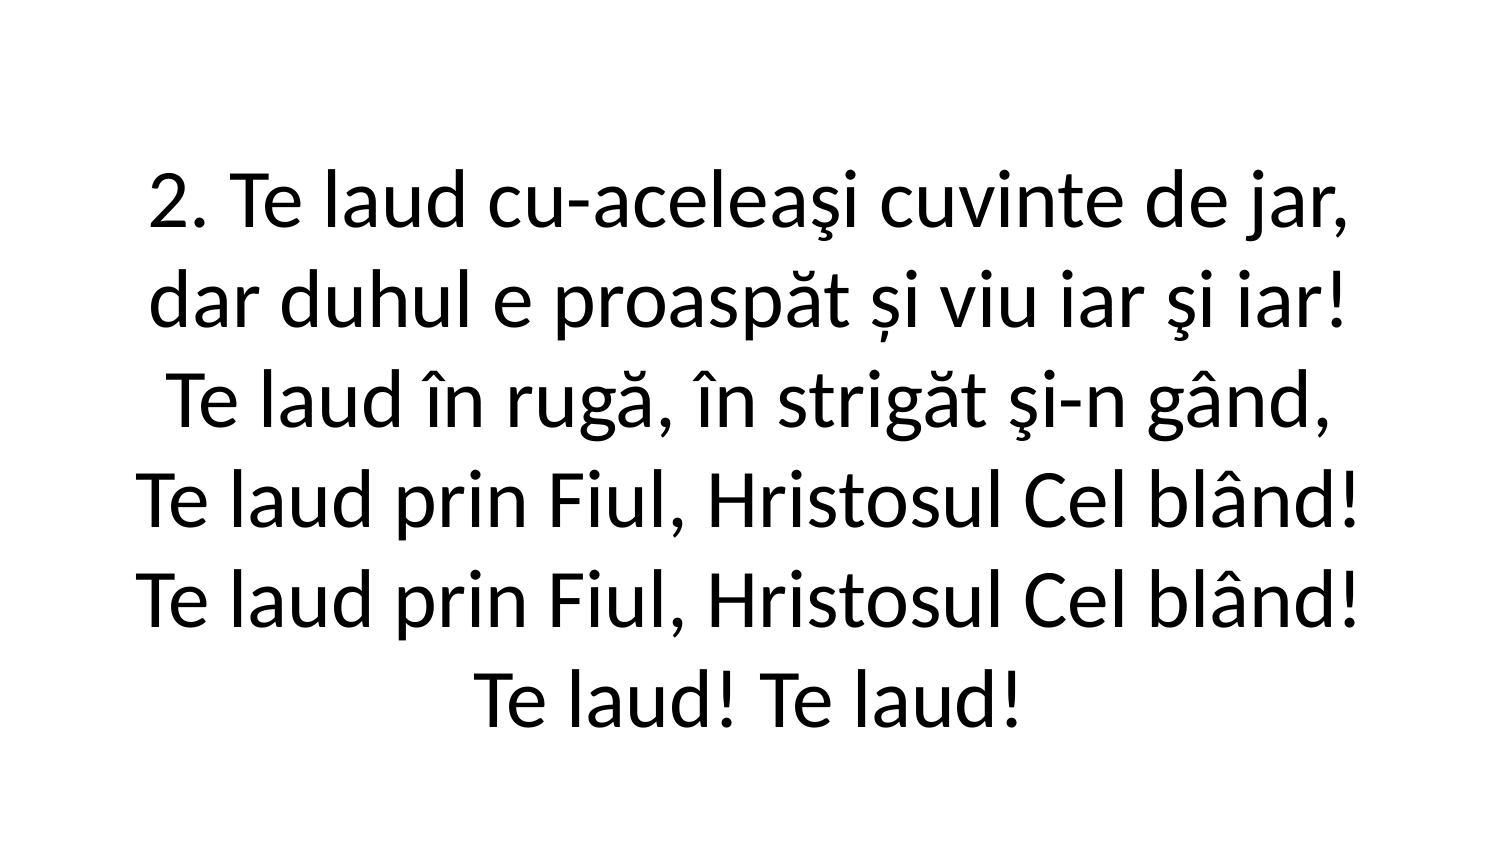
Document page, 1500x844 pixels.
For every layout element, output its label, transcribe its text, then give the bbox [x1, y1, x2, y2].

text_box 2. Te laud cu-aceleaşi cuvinte de jar, dar duhul e proaspăt și viu iar şi iar! Te laud în rugă, în strigăt şi-n gând, Te laud prin Fiul, Hristosul Cel blând! Te laud prin Fiul, Hristosul Cel blând! Te laud! Te laud! [120, 92, 1380, 752]
